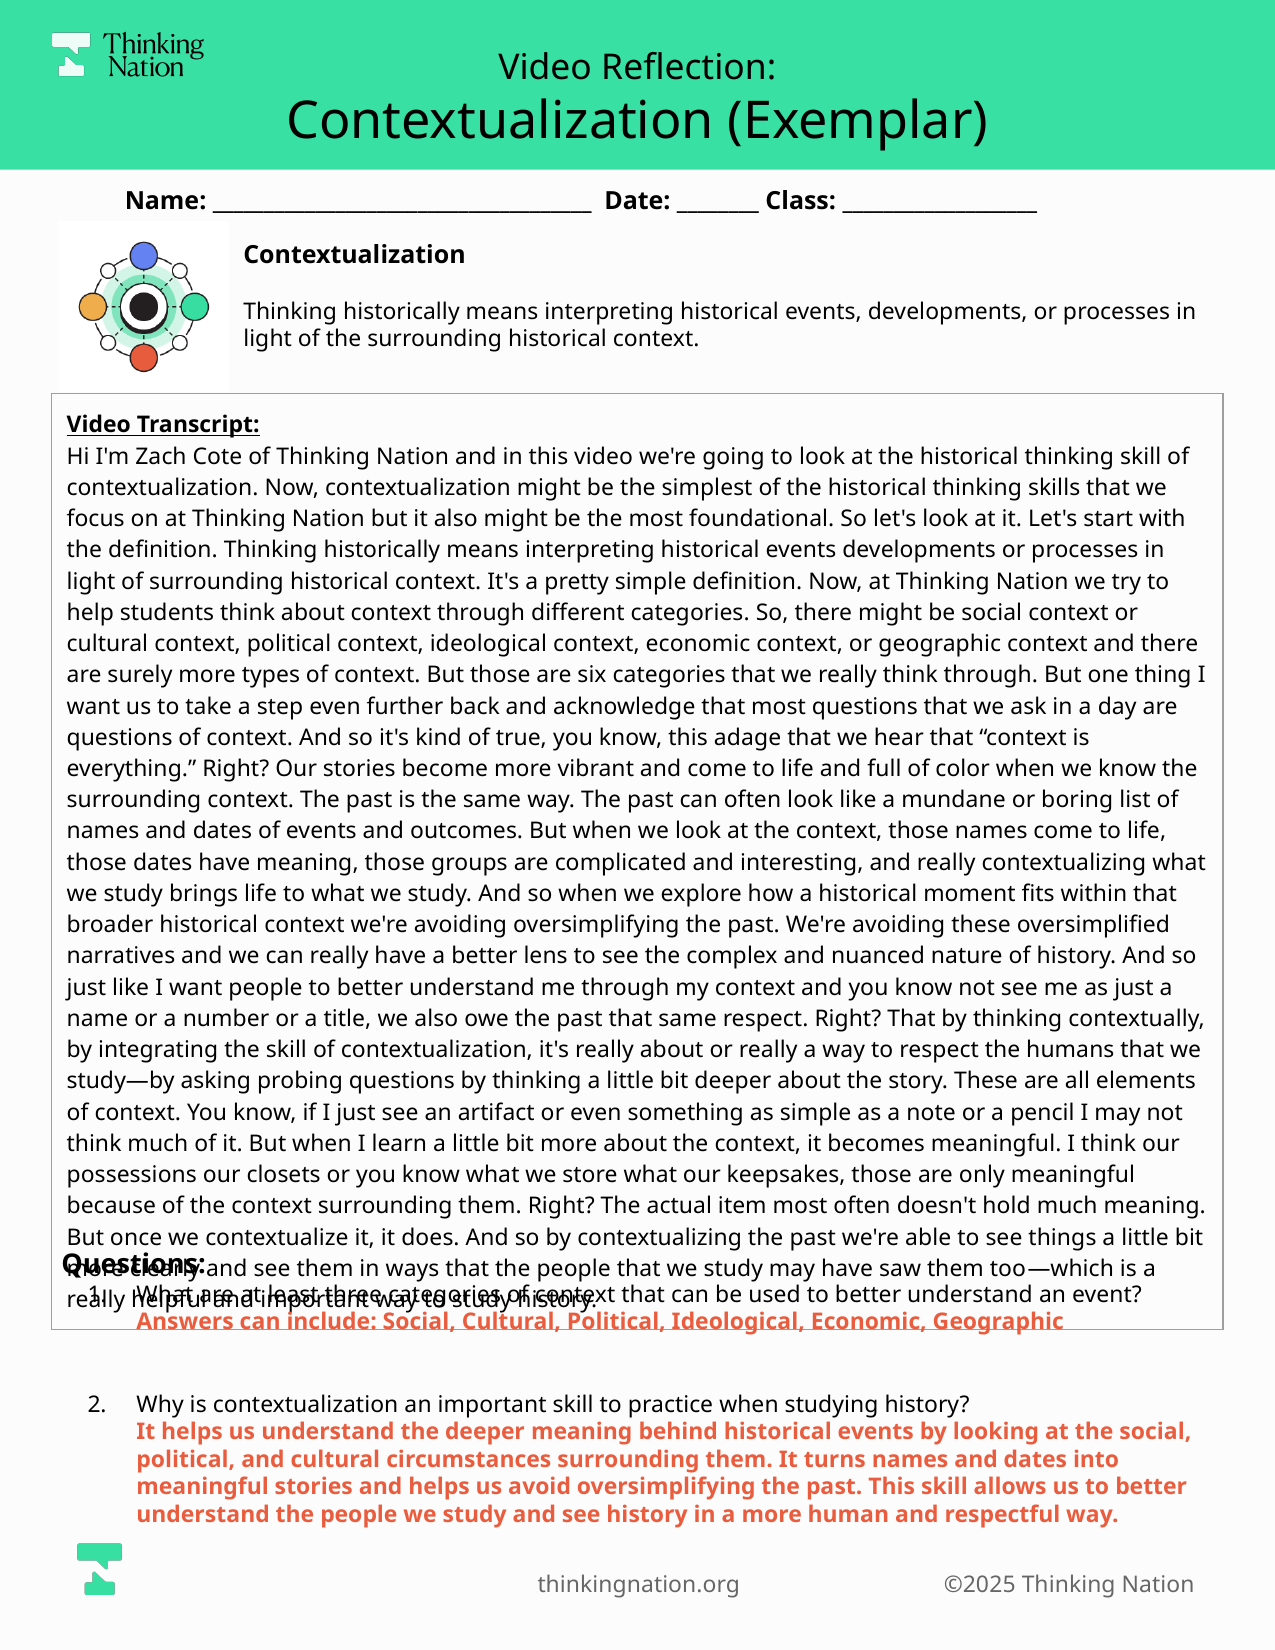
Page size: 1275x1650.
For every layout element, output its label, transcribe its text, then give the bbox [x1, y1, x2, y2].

text_box Video Reflection: Contextualization (Exemplar) [0, 0, 1275, 170]
picture [35, 17, 210, 91]
picture [63, 1533, 135, 1605]
picture [58, 221, 229, 392]
text_box Questions: What are at least three categories of context that can be used to better understand an event? Answers can include: Social, Cultural, Political, Ideological, Economic, Geographic Why is contextualization an important skill to practice when studying history? It helps us understand the deeper meaning behind historical events by looking at the social, political, and cultural circumstances surrounding them. It turns names and dates into meaningful stories and helps us avoid oversimplifying the past. This skill allows us to better understand the people we study and see history in a more human and respectful way. [46, 1231, 1224, 1650]
text_box Contextualization Thinking historically means interpreting historical events, developments, or processes in light of the surrounding historical context. [231, 223, 1224, 367]
table_header Video Transcript: Hi I'm Zach Cote of Thinking Nation and in this video we're going to look at the historical thinking skill of contextualization. Now, contextualization might be the simplest of the historical thinking skills that we focus on at Thinking Nation but it also might be the most foundational. So let's look at it. Let's start with the definition. Thinking historically means interpreting historical events developments or processes in light of surrounding historical context. It's a pretty simple definition. Now, at Thinking Nation we try to help students think about context through different categories. So, there might be social context or cultural context, political context, ideological context, economic context, or geographic context and there are surely more types of context. But those are six categories that we really think through. But one thing I want us to take a step even further back and acknowledge that most questions that we ask in a day are questions of context. And so it's kind of true, you know, this adage that we hear that “context is everything.” Right? Our stories become more vibrant and come to life and full of color when we know the surrounding context. The past is the same way. The past can often look like a mundane or boring list of names and dates of events and outcomes. But when we look at the context, those names come to life, those dates have meaning, those groups are complicated and interesting, and really contextualizing what we study brings life to what we study. And so when we explore how a historical moment fits within that broader historical context we're avoiding oversimplifying the past. We're avoiding these oversimplified narratives and we can really have a better lens to see the complex and nuanced nature of history. And so just like I want people to better understand me through my context and you know not see me as just a name or a number or a title, we also owe the past that same respect. Right? That by thinking contextually, by integrating the skill of contextualization, it's really about or really a way to respect the humans that we study—by asking probing questions by thinking a little bit deeper about the story. These are all elements of context. You know, if I just see an artifact or even something as simple as a note or a pencil I may not think much of it. But when I learn a little bit more about the context, it becomes meaningful. I think our possessions our closets or you know what we store what our keepsakes, those are only meaningful because of the context surrounding them. Right? The actual item most often doesn't hold much meaning. But once we contextualize it, it does. And so by contextualizing the past we're able to see things a little bit more clearly and see them in ways that the people that we study may have saw them too—which is a really helpful and important way to study history. [52, 394, 1222, 1231]
text_box Name: _____________________________________ Date: ________ Class: ___________________ [109, 169, 1165, 223]
